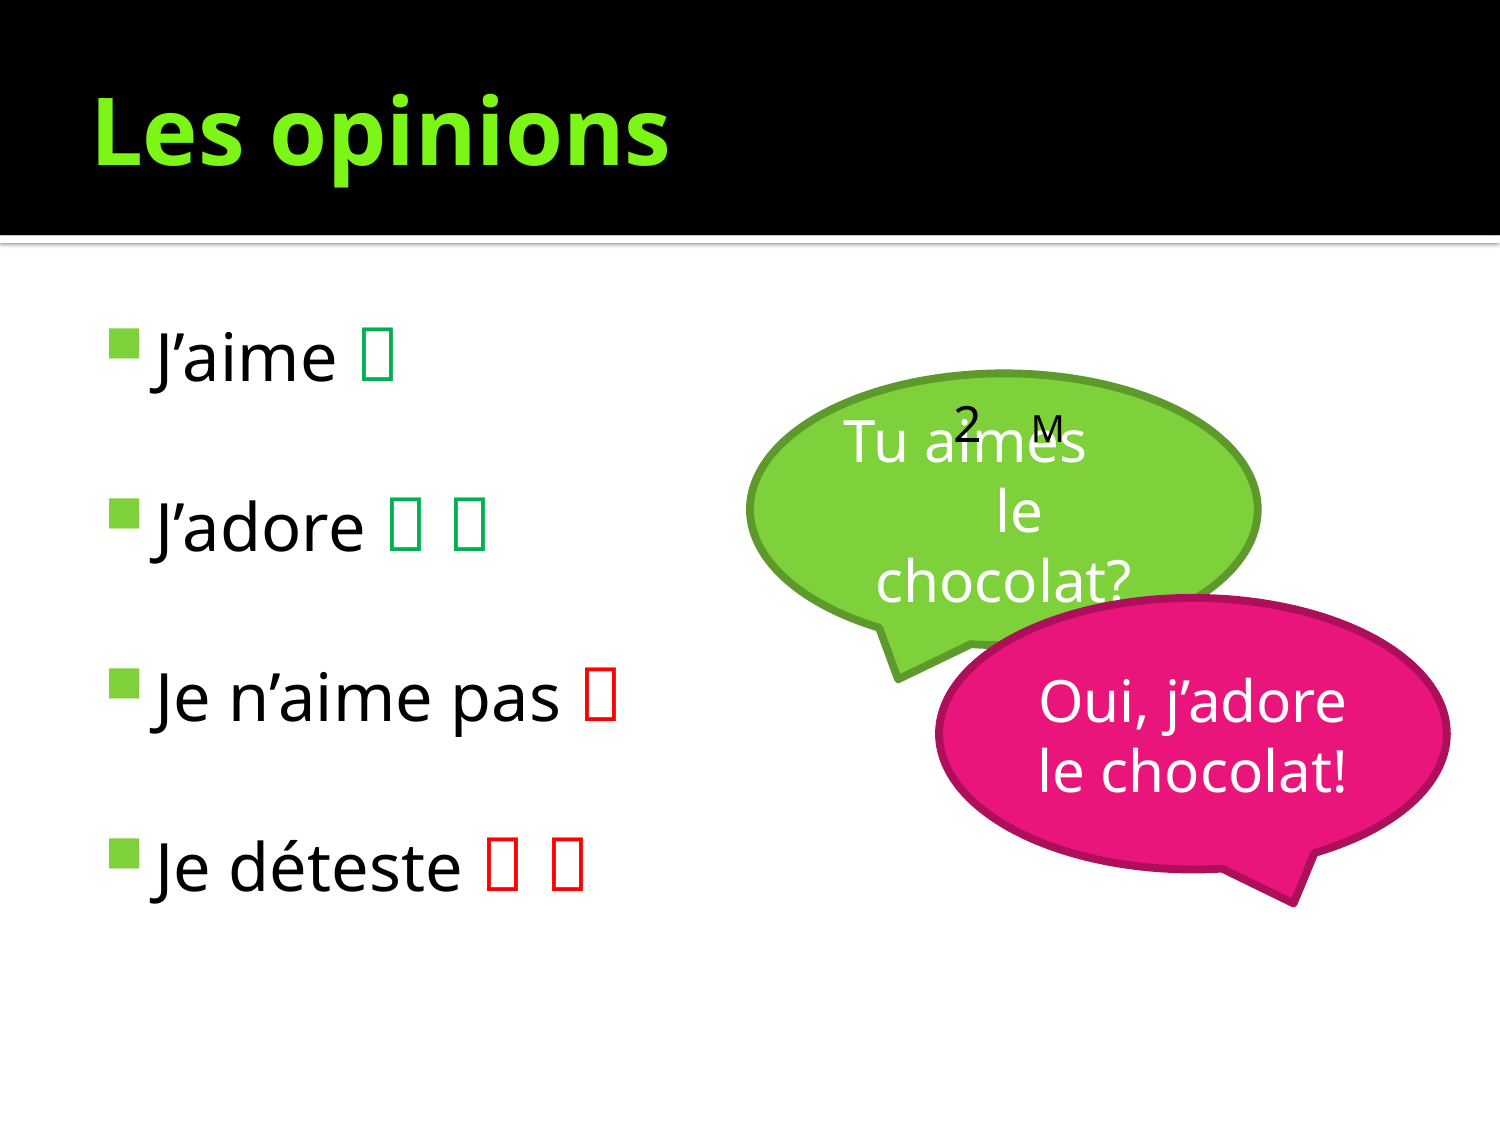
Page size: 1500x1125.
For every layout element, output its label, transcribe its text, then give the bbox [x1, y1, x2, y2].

list J’aime  J’adore   Je n’aime pas  Je déteste   [74, 290, 1426, 1051]
title Les opinions [75, 25, 1425, 231]
text_box Oui, j’adore le chocolat! [935, 593, 1451, 908]
text_box Tu aimes le chocolat? [746, 369, 1262, 683]
text_box 2 M [939, 385, 1081, 461]
